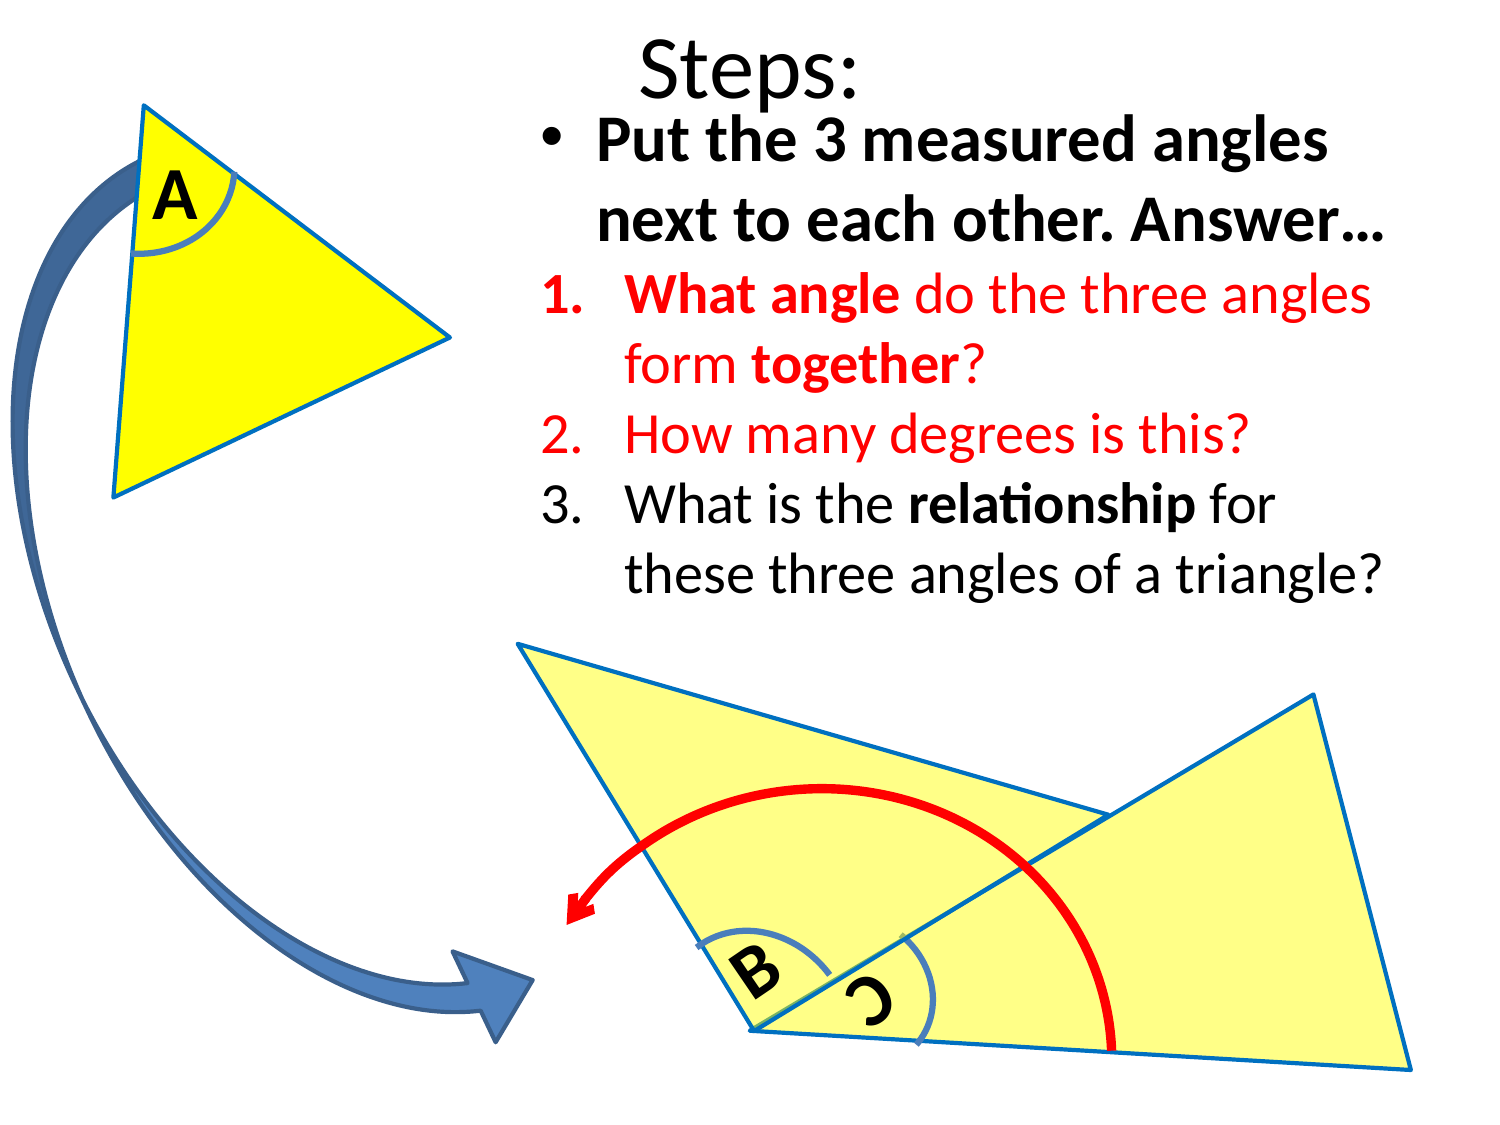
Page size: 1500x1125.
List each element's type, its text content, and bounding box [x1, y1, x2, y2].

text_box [741, 767, 1373, 1125]
title Steps: [75, 0, 1425, 125]
list Put the 3 measured angles next to each other. Answer… What angle do the three angles form together? How many degrees is this? What is the relationship for these three angles of a triangle? [525, 87, 1425, 625]
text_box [545, 520, 1054, 1064]
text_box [21, 79, 395, 435]
text_box [10, 350, 535, 1045]
